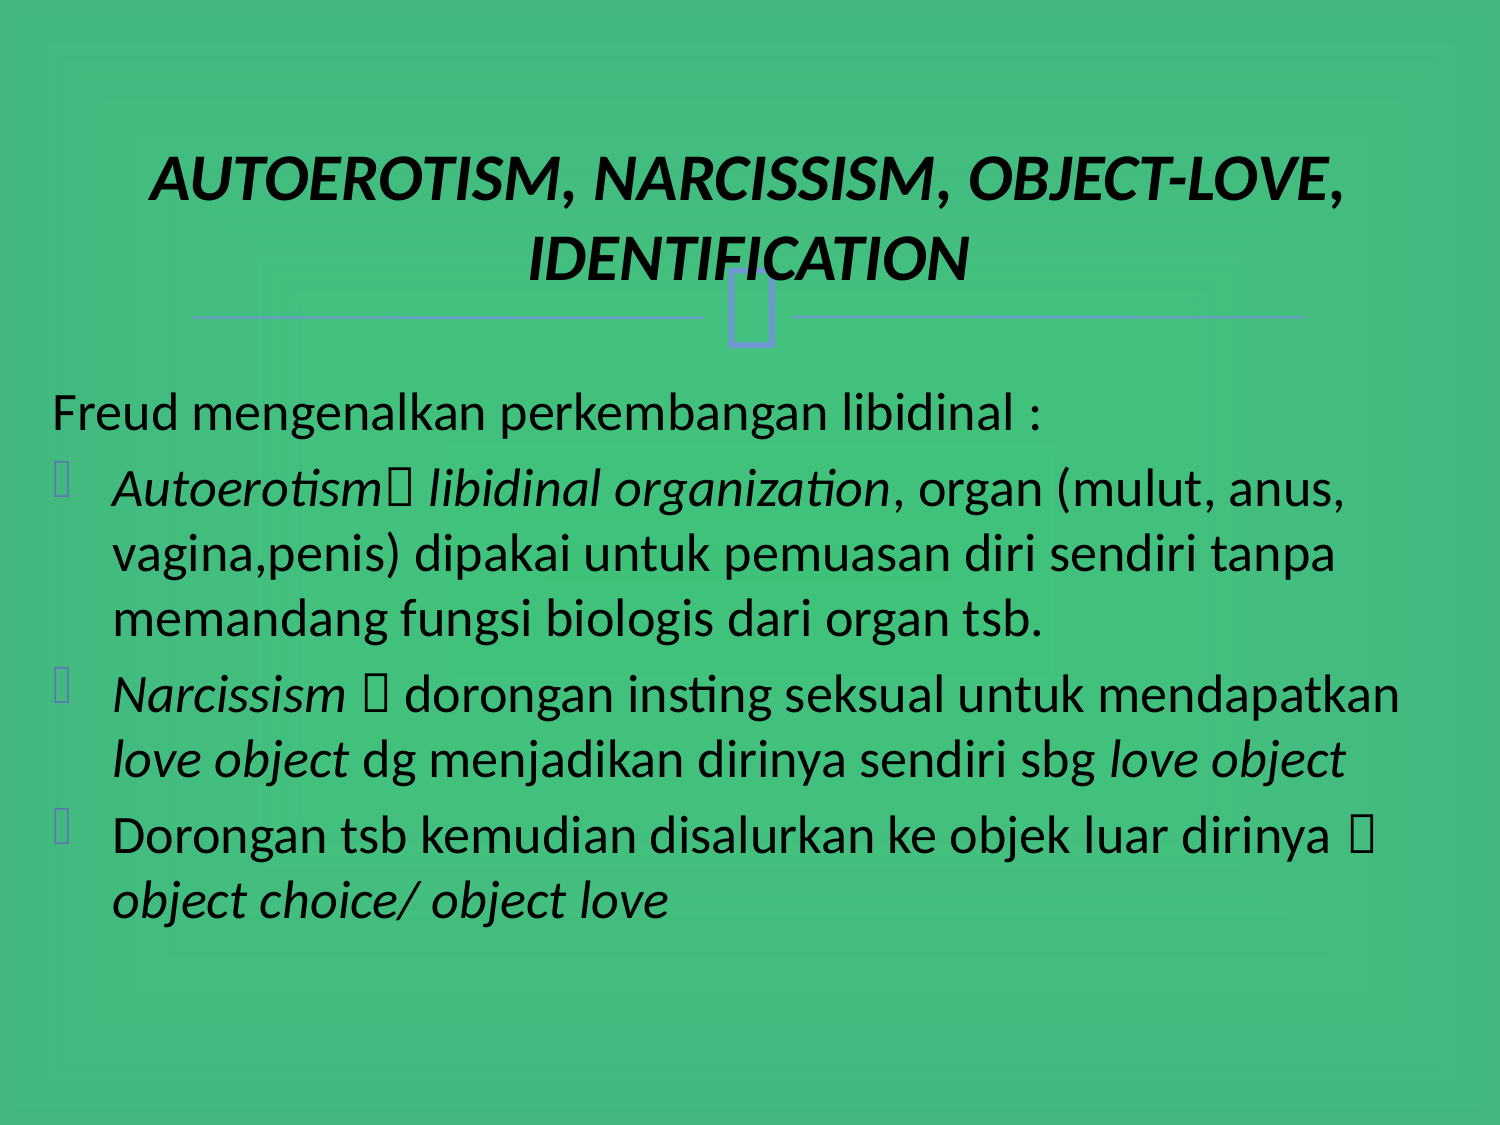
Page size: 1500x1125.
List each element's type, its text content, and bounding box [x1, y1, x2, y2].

title AUTOEROTISM, NARCISSISM, OBJECT-LOVE, IDENTIFICATION [112, 127, 1386, 300]
list Freud mengenalkan perkembangan libidinal : Autoerotism libidinal organization, organ (mulut, anus, vagina,penis) dipakai untuk pemuasan diri sendiri tanpa memandang fungsi biologis dari organ tsb. Narcissism  dorongan insting seksual untuk mendapatkan love object dg menjadikan dirinya sendiri sbg love object Dorongan tsb kemudian disalurkan ke objek luar dirinya  object choice/ object love [37, 368, 1475, 1005]
